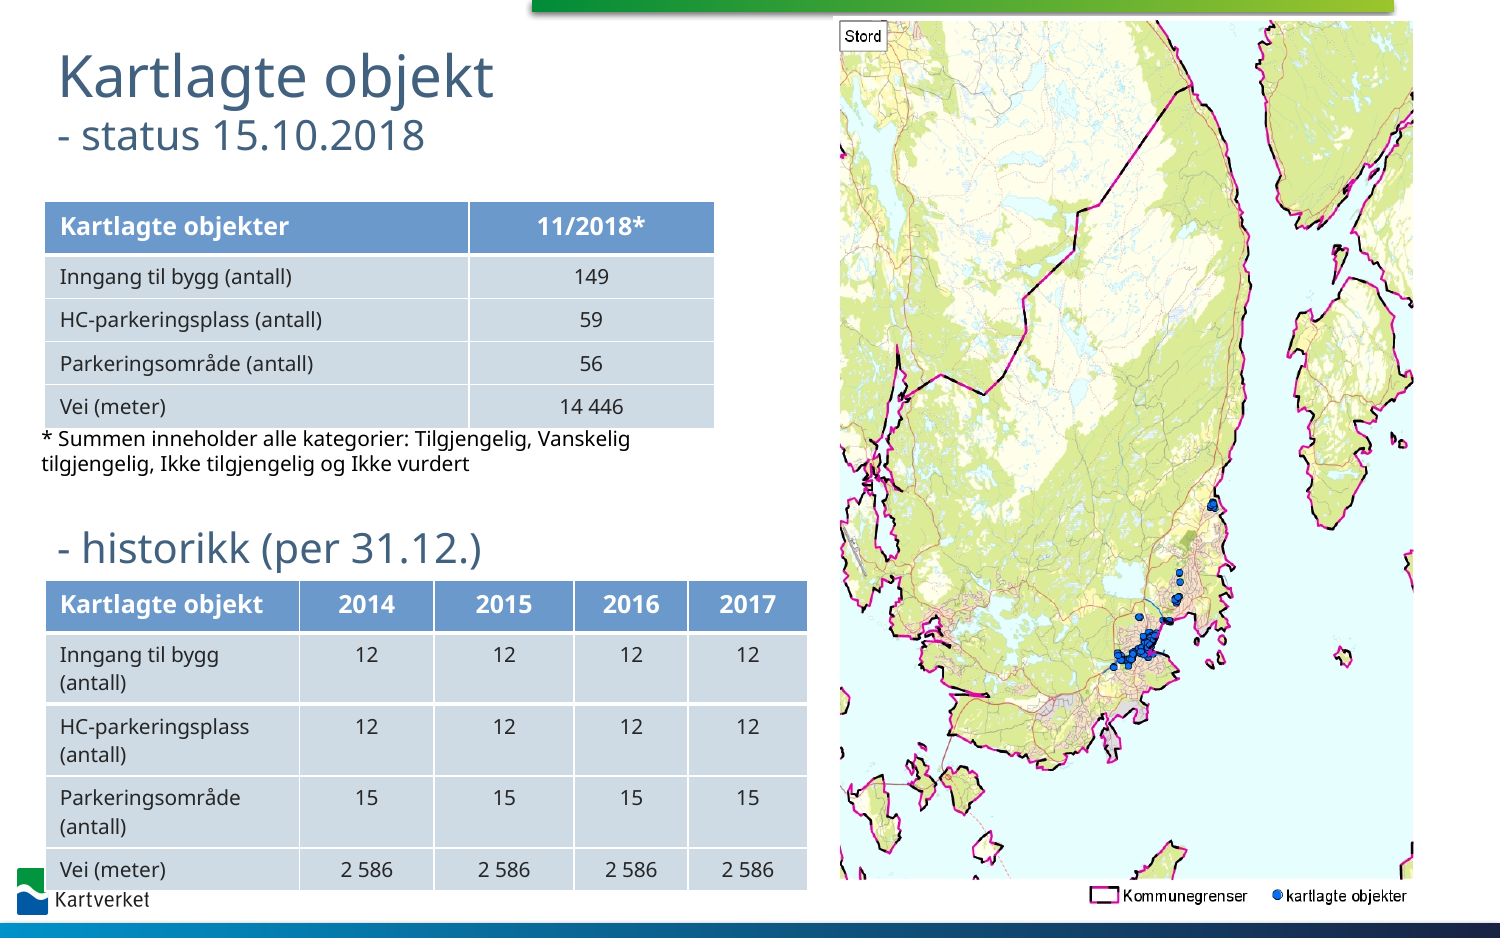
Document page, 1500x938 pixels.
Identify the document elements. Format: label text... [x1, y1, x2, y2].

table_cell 12 [435, 706, 573, 775]
table_cell 2 586 [300, 849, 433, 890]
table_cell Parkeringsområde (antall) [45, 342, 468, 384]
table_cell 14 446 [470, 385, 714, 428]
table_cell HC-parkeringsplass (antall) [45, 299, 468, 341]
table_cell 2 586 [689, 849, 807, 890]
table_cell Inngang til bygg (antall) [46, 635, 299, 702]
table_cell Inngang til bygg (antall) [45, 257, 468, 298]
text_box Kartlagte objekt - status 15.10.2018 [42, 24, 828, 167]
table_cell 12 [689, 706, 807, 775]
table_cell HC-parkeringsplass (antall) [46, 706, 299, 775]
table_cell 15 [435, 777, 573, 847]
table_cell 15 [575, 777, 687, 847]
table_cell 59 [470, 299, 714, 341]
table_header 2016 [575, 581, 687, 631]
table_cell 15 [689, 777, 807, 847]
table_header Kartlagte objekter [45, 202, 468, 253]
table_cell 12 [300, 635, 433, 702]
table_cell Vei (meter) [46, 849, 299, 890]
table_cell Parkeringsområde (antall) [46, 777, 299, 847]
table_cell 15 [300, 777, 433, 847]
table_cell 56 [470, 342, 714, 384]
table_header 11/2018* [470, 202, 714, 253]
table_cell 12 [575, 706, 687, 775]
table_header 2014 [300, 581, 433, 631]
picture [833, 16, 1419, 913]
table_cell 12 [435, 635, 573, 702]
text_box * Summen inneholder alle kategorier: Tilgjengelig, Vanskelig tilgjengelig, Ikke tilgjengelig og Ikke vurdert [26, 417, 711, 483]
table_cell 2 586 [575, 849, 687, 890]
table_cell 12 [689, 635, 807, 702]
table_cell Vei (meter) [45, 385, 468, 417]
table_header 2017 [689, 581, 807, 631]
table_cell 2 586 [435, 849, 573, 890]
table_header 2015 [435, 581, 573, 631]
table_cell 12 [300, 706, 433, 775]
text_box - historikk (per 31.12.) [42, 496, 828, 580]
table_header Kartlagte objekt [46, 581, 299, 631]
table_cell 12 [575, 635, 687, 702]
table_cell 149 [470, 257, 714, 298]
